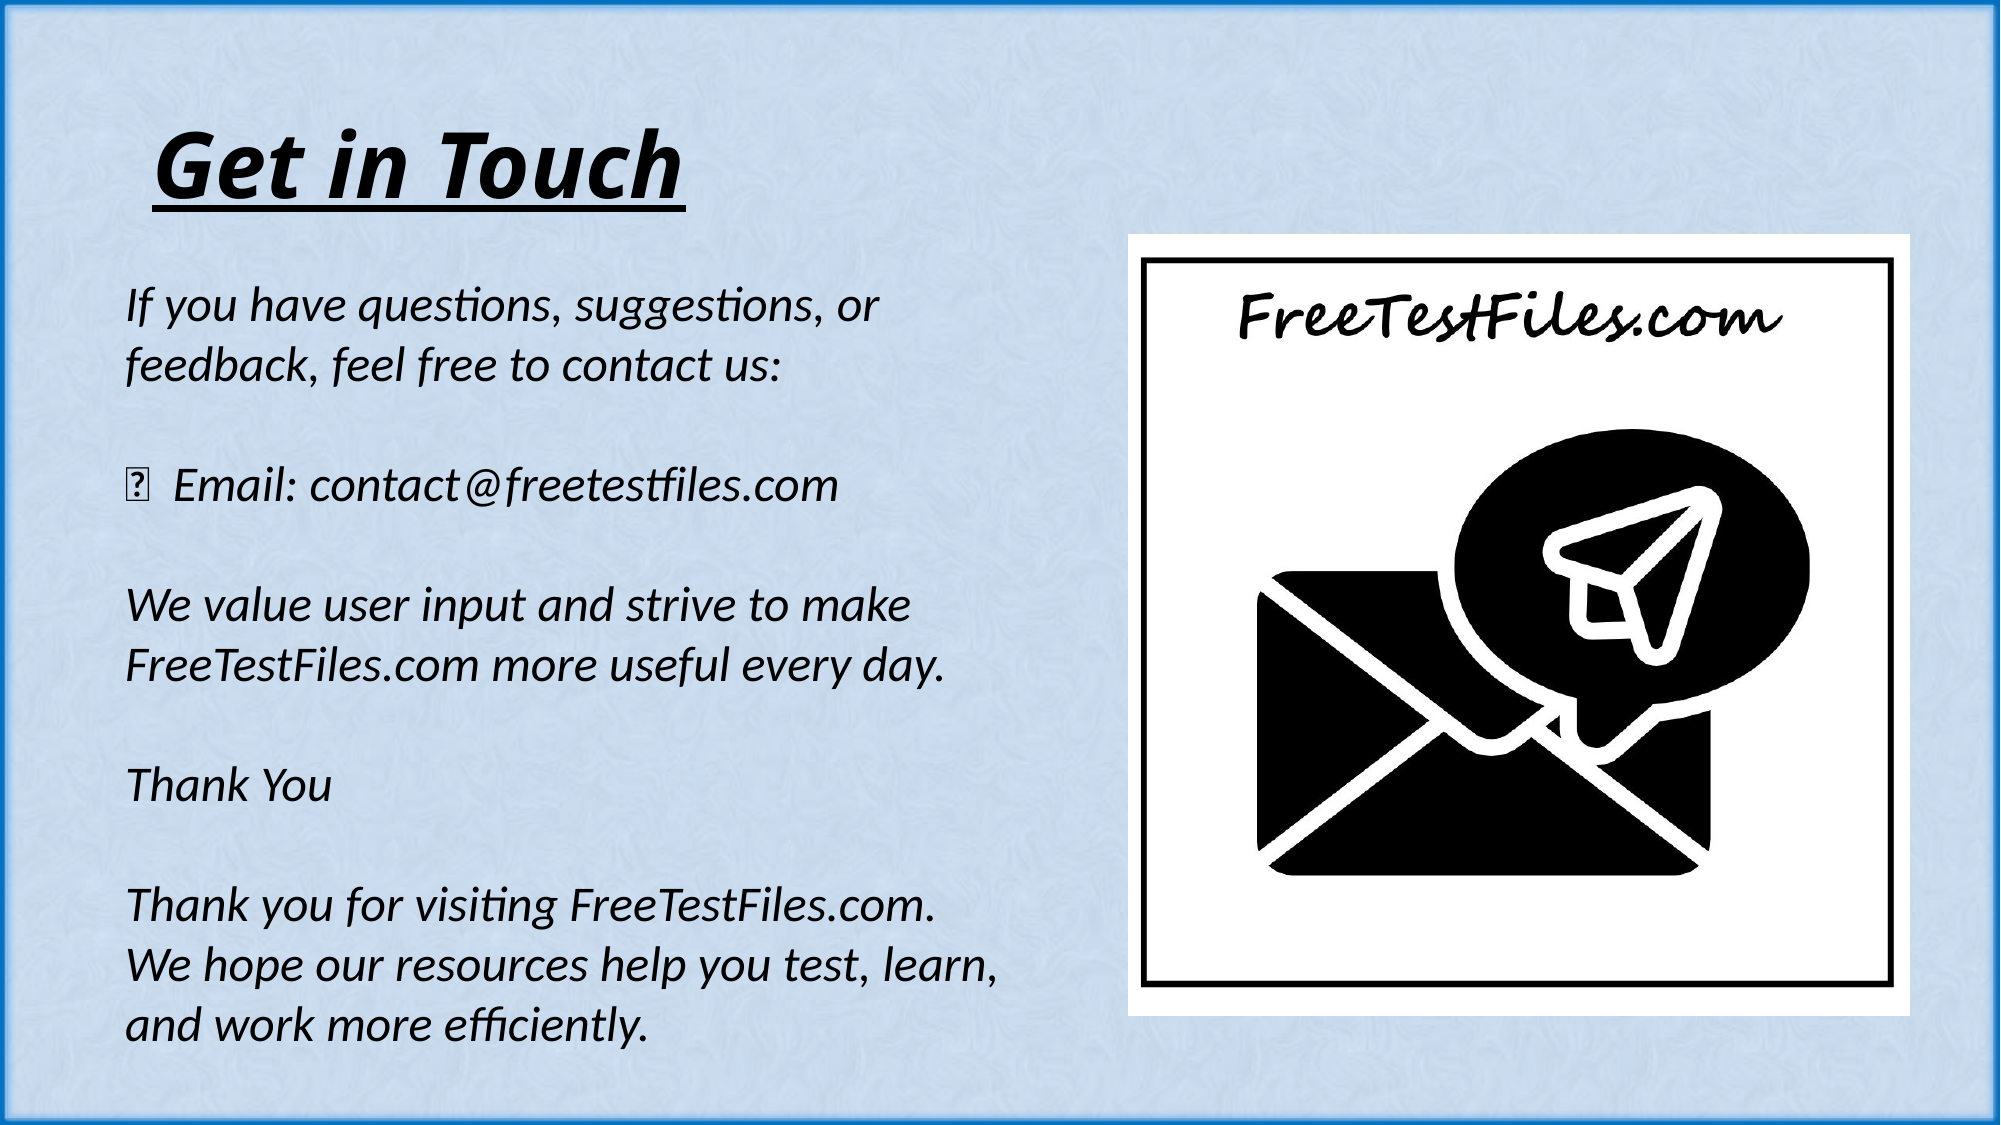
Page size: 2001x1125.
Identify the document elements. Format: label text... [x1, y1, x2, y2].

picture [1128, 234, 1910, 1016]
text_box If you have questions, suggestions, or feedback, feel free to contact us: 📧 Email: contact@freetestfiles.com We value user input and strive to make FreeTestFiles.com more useful every day. Thank You Thank you for visiting FreeTestFiles.com. We hope our resources help you test, learn, and work more efficiently. [110, 263, 1080, 1056]
text_box [0, 0, 1999, 1125]
